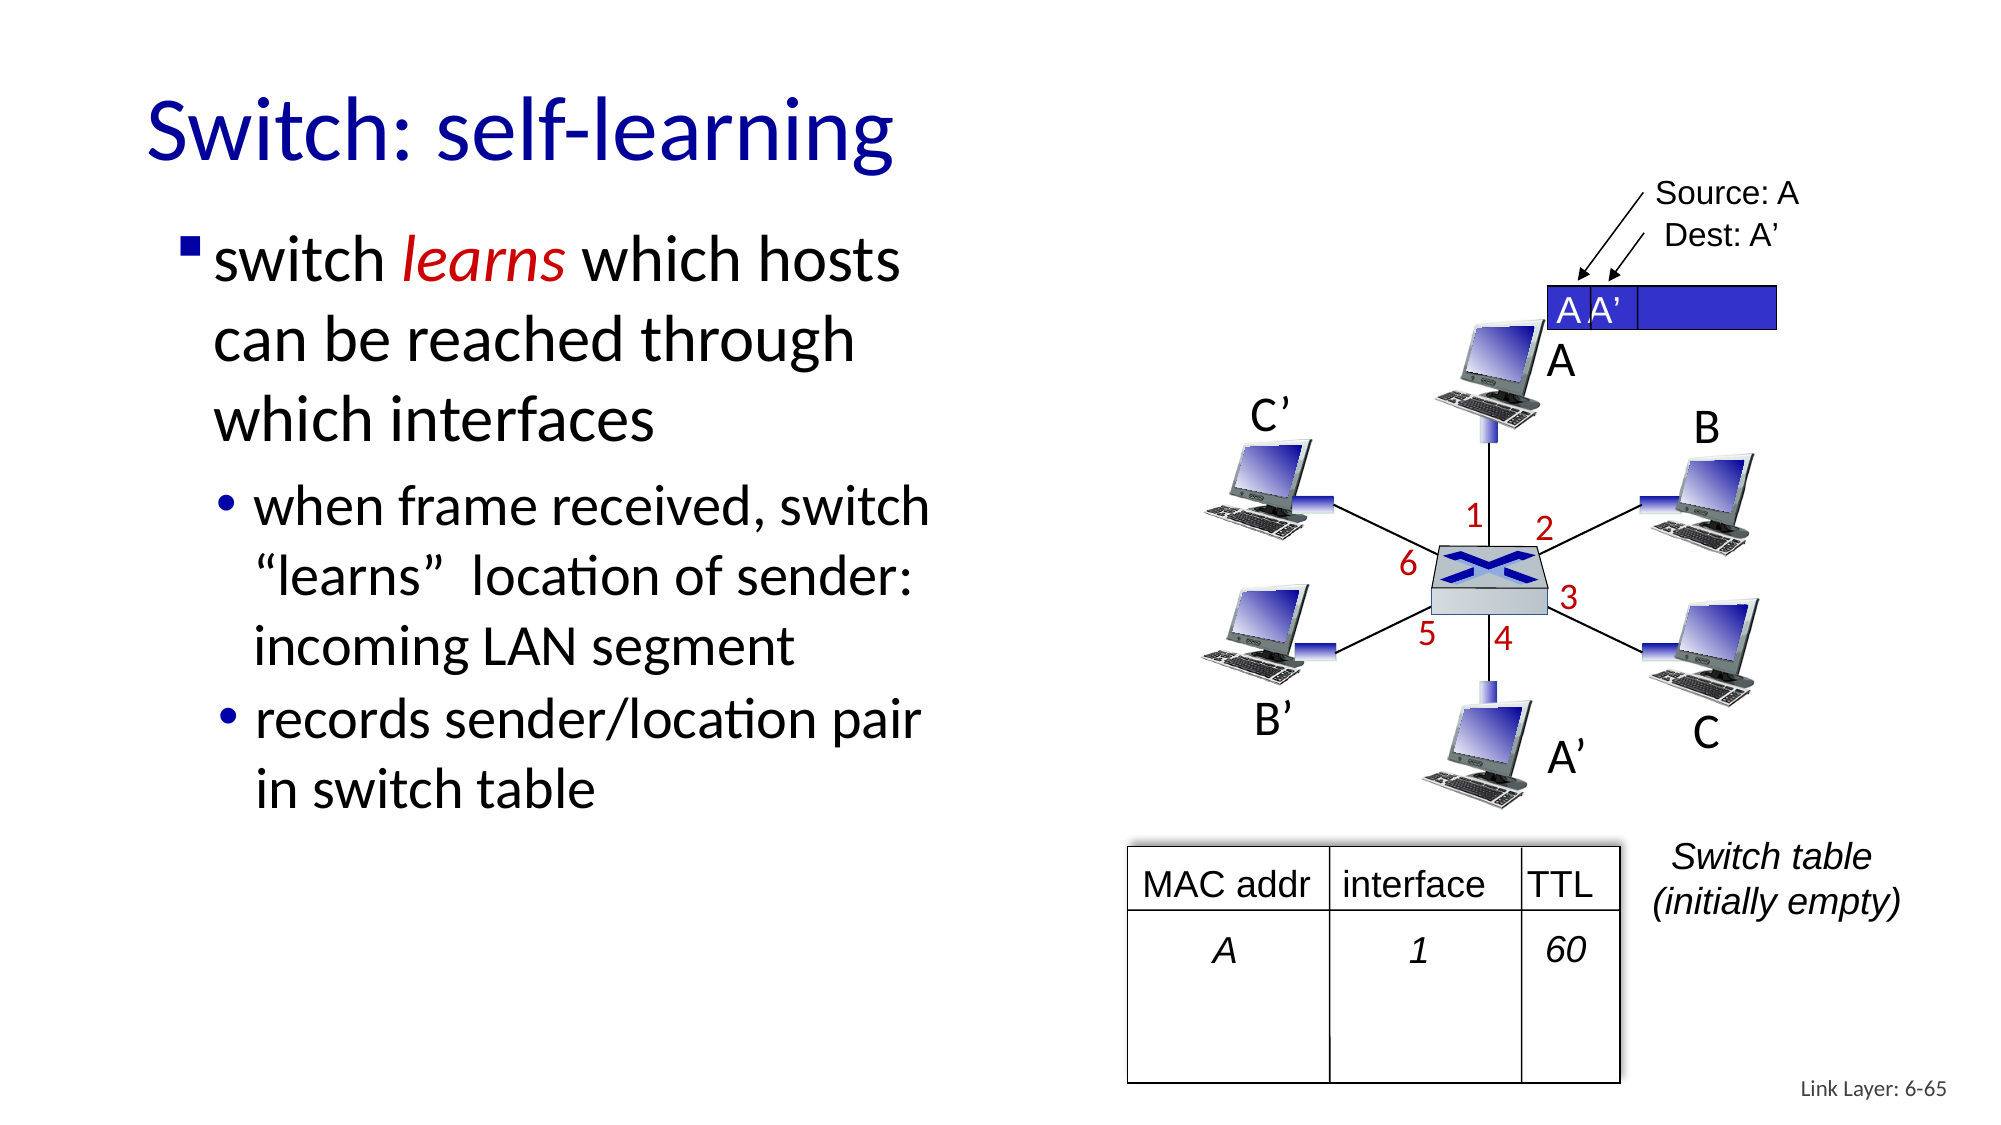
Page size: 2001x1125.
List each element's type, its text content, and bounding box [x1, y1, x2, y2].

title Switch: self-learning [131, 57, 1857, 205]
text_box switch learns which hosts can be reached through which interfaces [160, 206, 1001, 1020]
text_box records sender/location pair in switch table [128, 672, 969, 844]
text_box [1542, 278, 1777, 340]
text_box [1174, 314, 1762, 818]
slide_number Link Layer: 6-65 [1512, 1056, 1963, 1117]
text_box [1577, 164, 1816, 282]
text_box Switch table (initially empty) [1637, 824, 1917, 930]
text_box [1196, 917, 1603, 980]
text_box when frame received, switch “learns” location of sender: incoming LAN segment [126, 459, 967, 692]
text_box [1125, 846, 1621, 1084]
